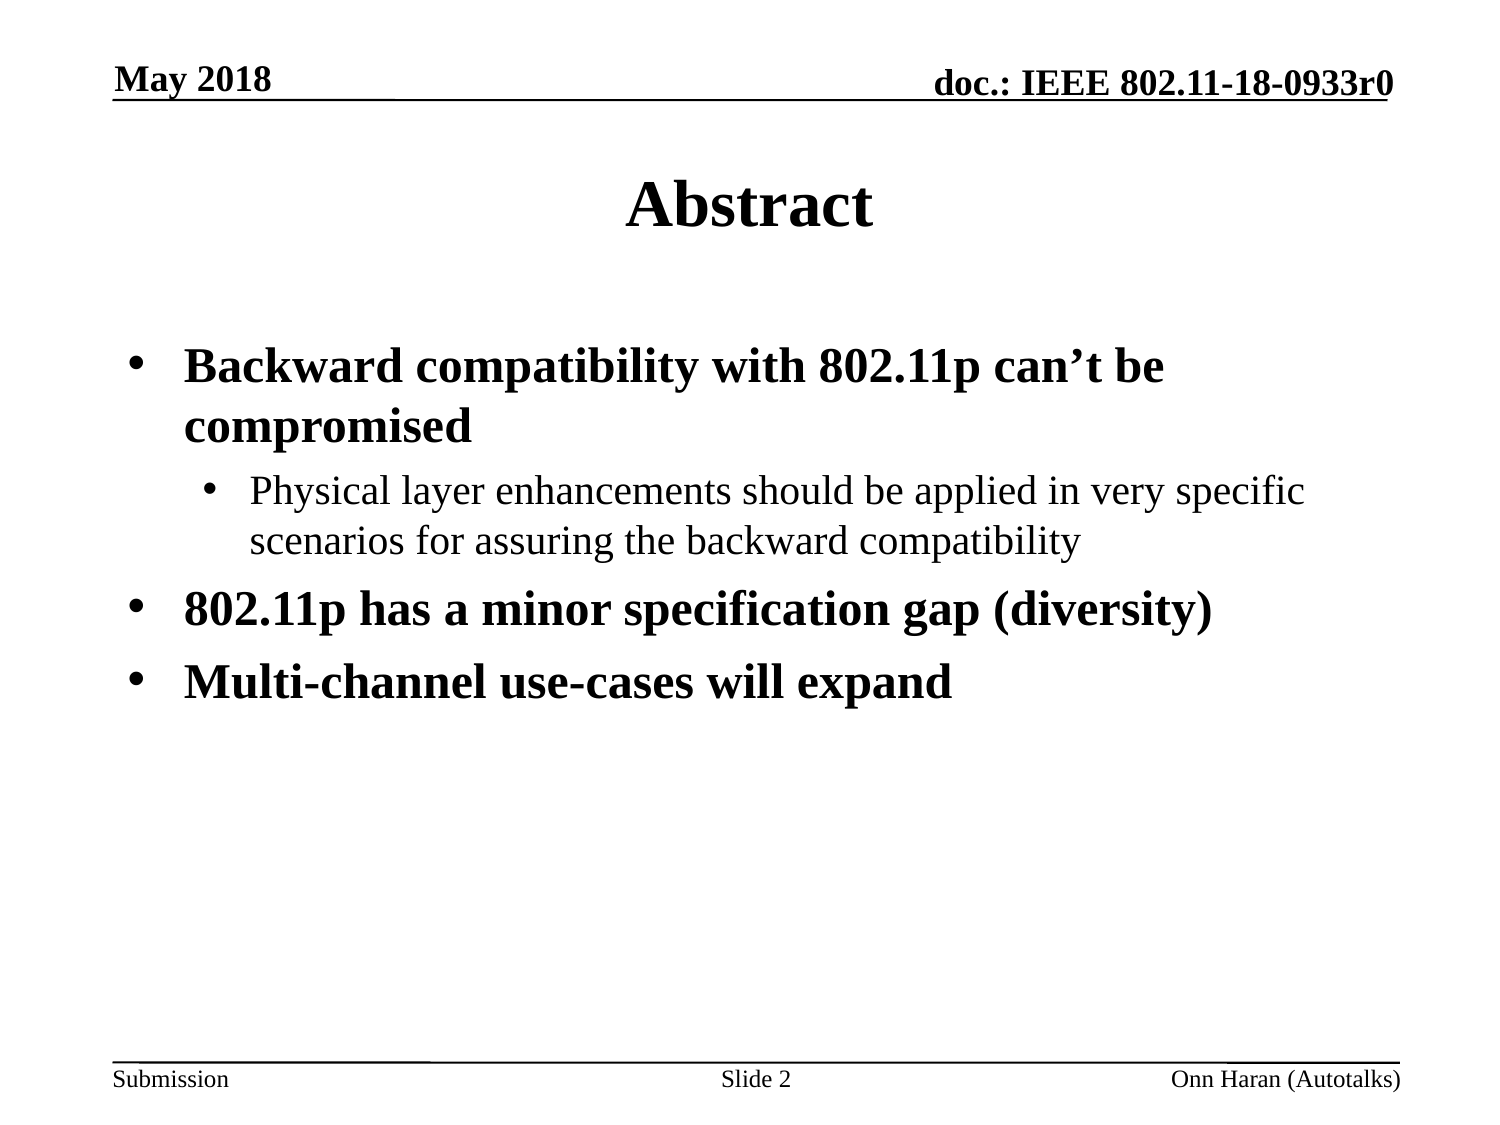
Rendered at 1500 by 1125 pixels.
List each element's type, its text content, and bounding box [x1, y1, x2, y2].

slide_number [114, 54, 423, 100]
footer Onn Haran (Autotalks) [878, 1061, 1402, 1093]
slide_number Slide 2 [712, 1061, 800, 1123]
list Backward compatibility with 802.11p can’t be compromised Physical layer enhancements should be applied in very specific scenarios for assuring the backward compatibility 802.11p has a minor specification gap (diversity) Multi-channel use-cases will expand [112, 324, 1388, 1000]
title Abstract [112, 112, 1388, 288]
